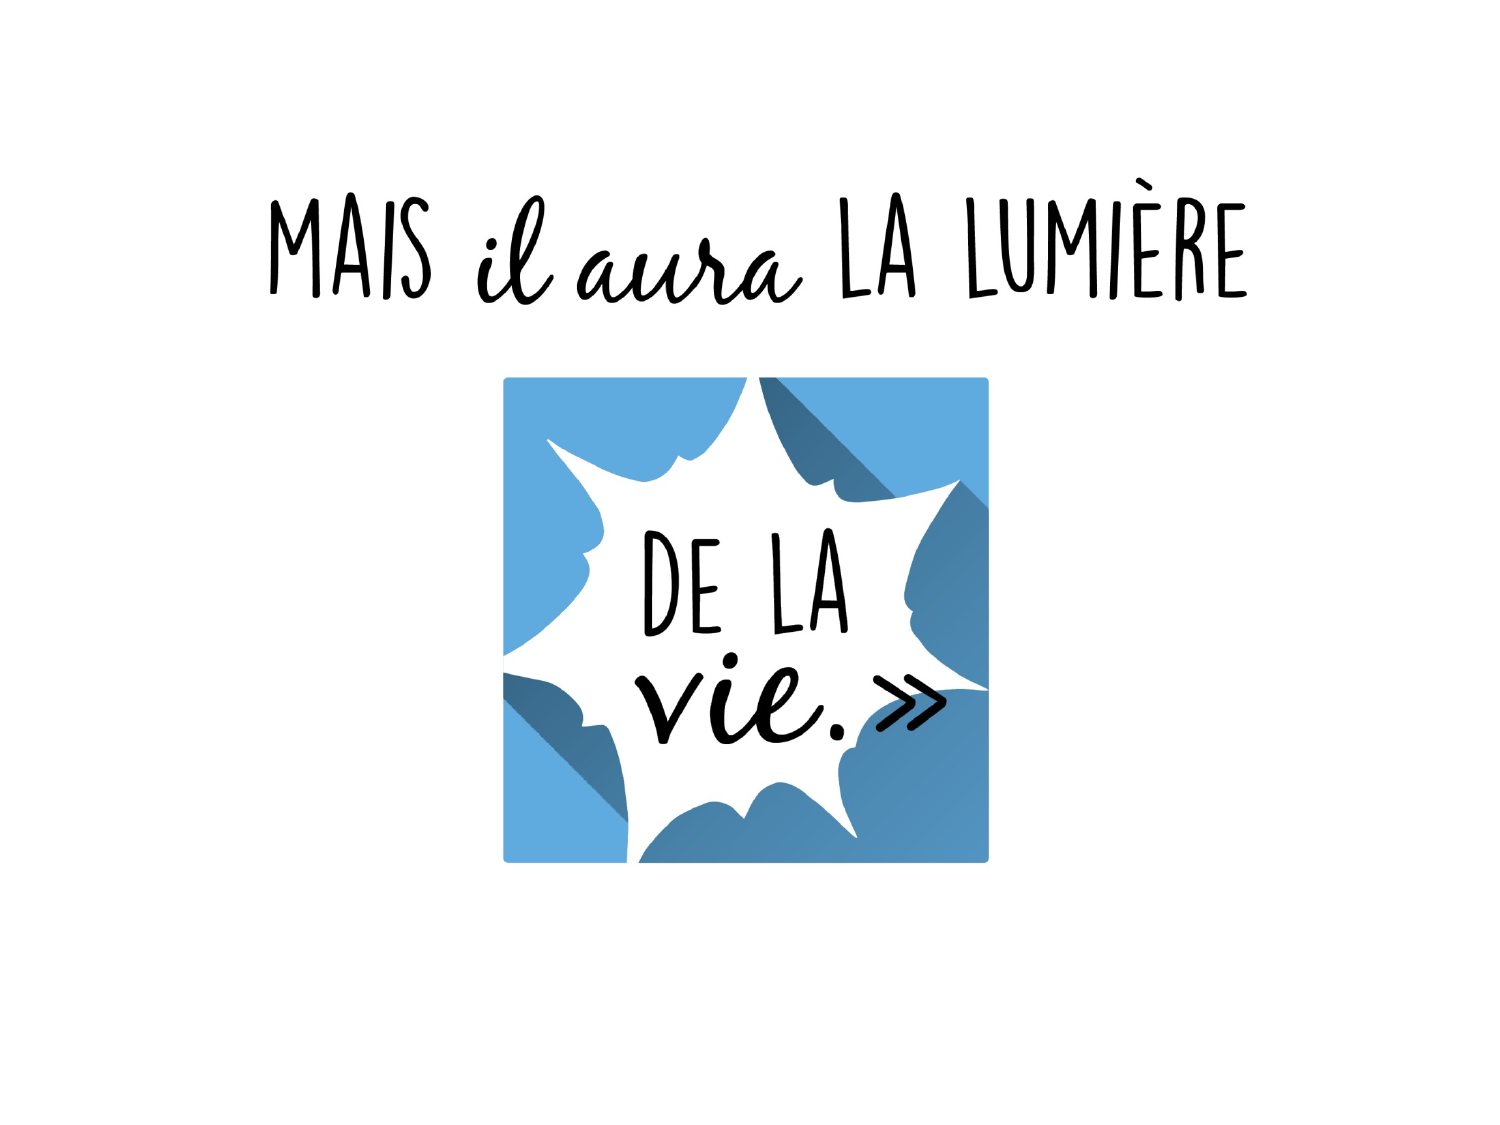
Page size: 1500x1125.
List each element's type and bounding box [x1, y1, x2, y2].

picture [209, 136, 1318, 882]
